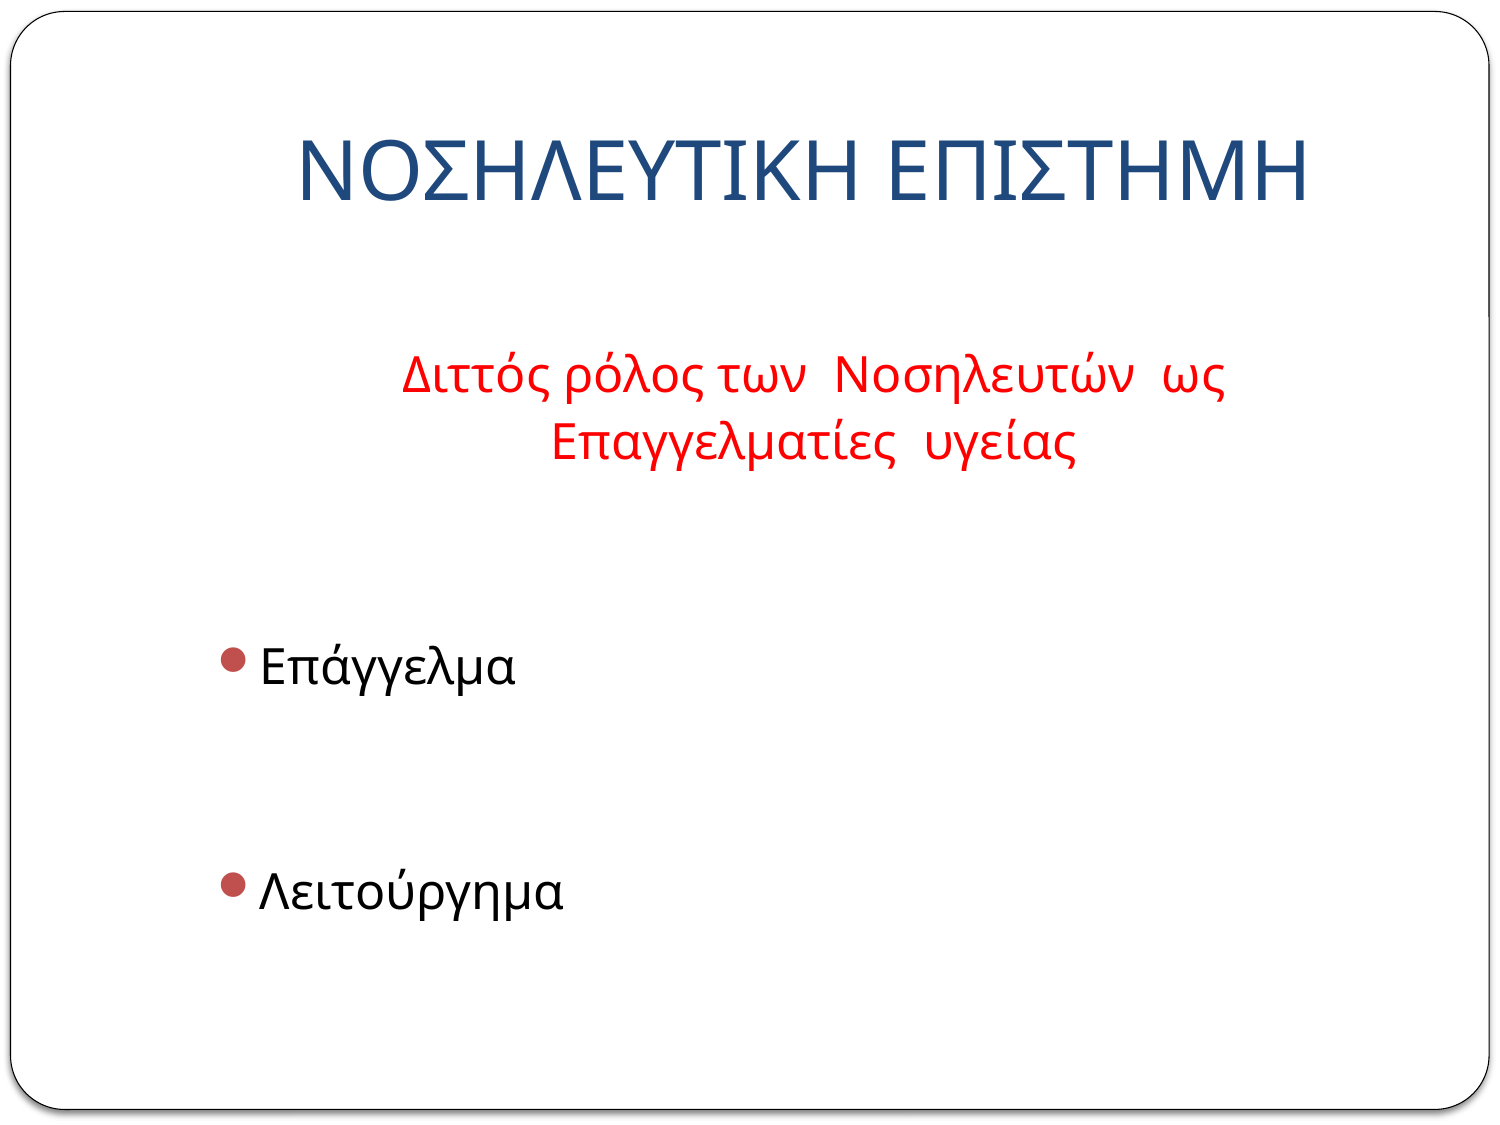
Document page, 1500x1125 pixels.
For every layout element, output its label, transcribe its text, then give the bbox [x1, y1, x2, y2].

list Διττός ρόλος των Νοσηλευτών ως Επαγγελματίες υγείας Επάγγελμα Λειτούργημα [150, 267, 1425, 988]
title ΝΟΣΗΛΕΥΤΙΚΗ ΕΠΙΣΤΗΜΗ [150, 45, 1425, 233]
